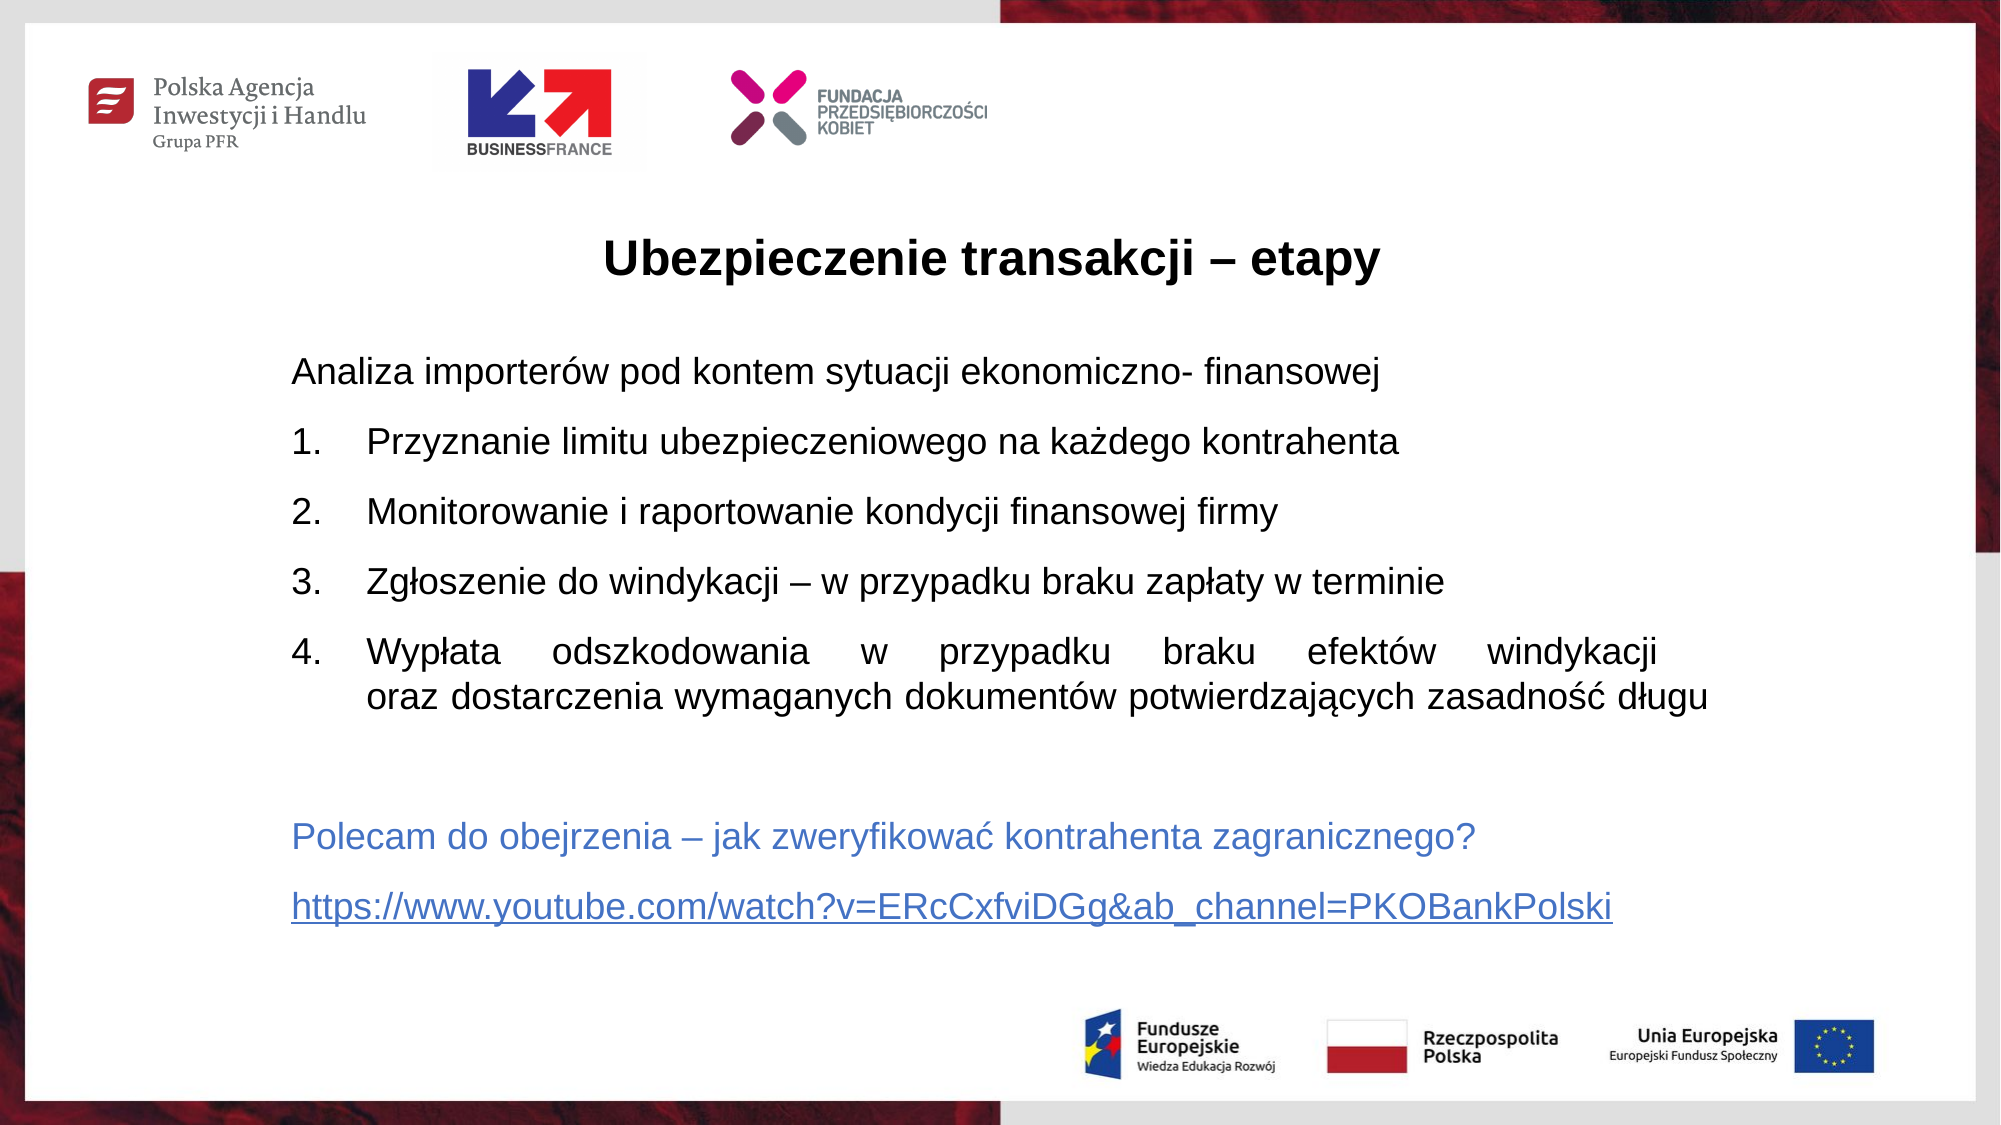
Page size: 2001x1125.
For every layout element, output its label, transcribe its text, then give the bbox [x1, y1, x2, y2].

picture [0, 0, 2001, 1125]
title Ubezpieczenie transakcji – etapy [137, 150, 1863, 368]
list Analiza importerów pod kontem sytuacji ekonomiczno- finansowej Przyznanie limitu ubezpieczeniowego na każdego kontrahenta Monitorowanie i raportowanie kondycji finansowej firmy Zgłoszenie do windykacji – w przypadku braku zapłaty w terminie Wypłata odszkodowania w przypadku braku efektów windykacji oraz dostarczenia wymaganych dokumentów potwierdzających zasadność długu Polecam do obejrzenia – jak zweryfikować kontrahenta zagranicznego? https://www.youtube.com/watch?v=ERcCxfviDGg&ab_channel=PKOBankPolski [276, 339, 1724, 1097]
